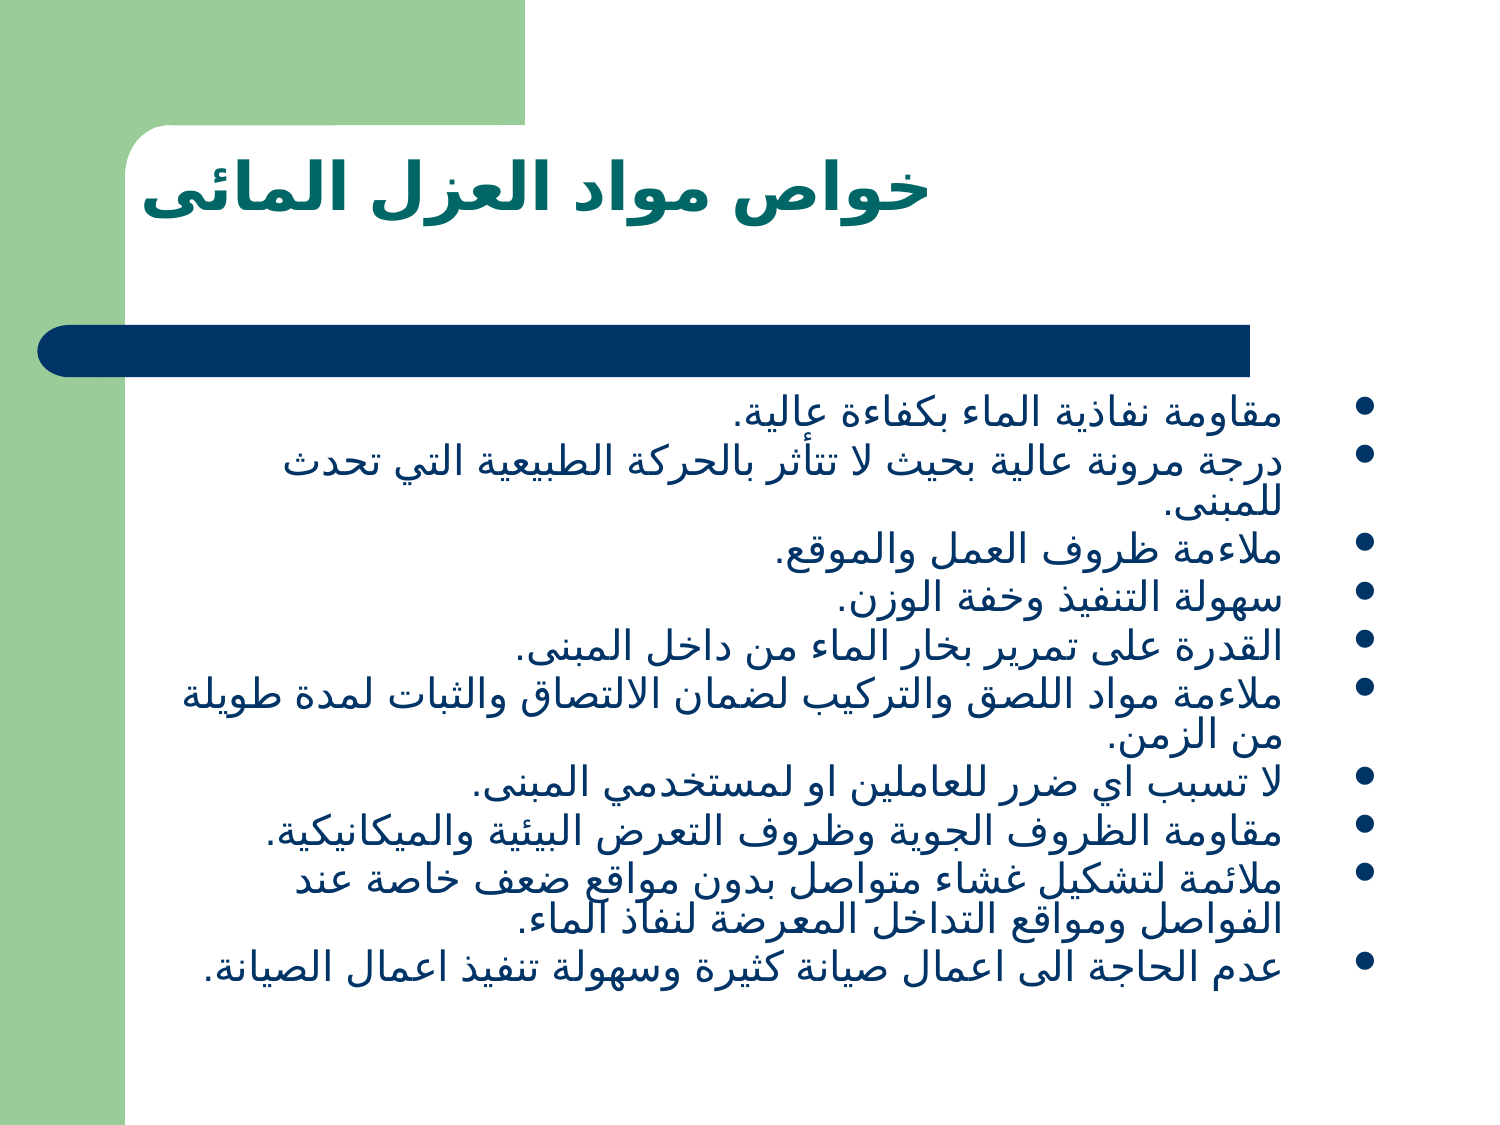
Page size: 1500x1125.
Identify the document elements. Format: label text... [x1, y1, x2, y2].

list مقاومة نفاذية الماء بكفاءة عالية. درجة مرونة عالية بحيث لا تتأثر بالحركة الطبيعية التي تحدث للمبنى. ملاءمة ظروف العمل والموقع. سهولة التنفيذ وخفة الوزن. القدرة على تمرير بخار الماء من داخل المبنى. ملاءمة مواد اللصق والتركيب لضمان الالتصاق والثبات لمدة طويلة من الزمن. لا تسبب اي ضرر للعاملين او لمستخدمي المبنى. مقاومة الظروف الجوية وظروف التعرض البيئية والميكانيكية. ملائمة لتشكيل غشاء متواصل بدون مواقع ضعف خاصة عند الفواصل ومواقع التداخل المعرضة لنفاذ الماء. عدم الحاجة الى اعمال صيانة كثيرة وسهولة تنفيذ اعمال الصيانة. [137, 387, 1400, 999]
title خواص مواد العزل المائى [125, 125, 1425, 313]
